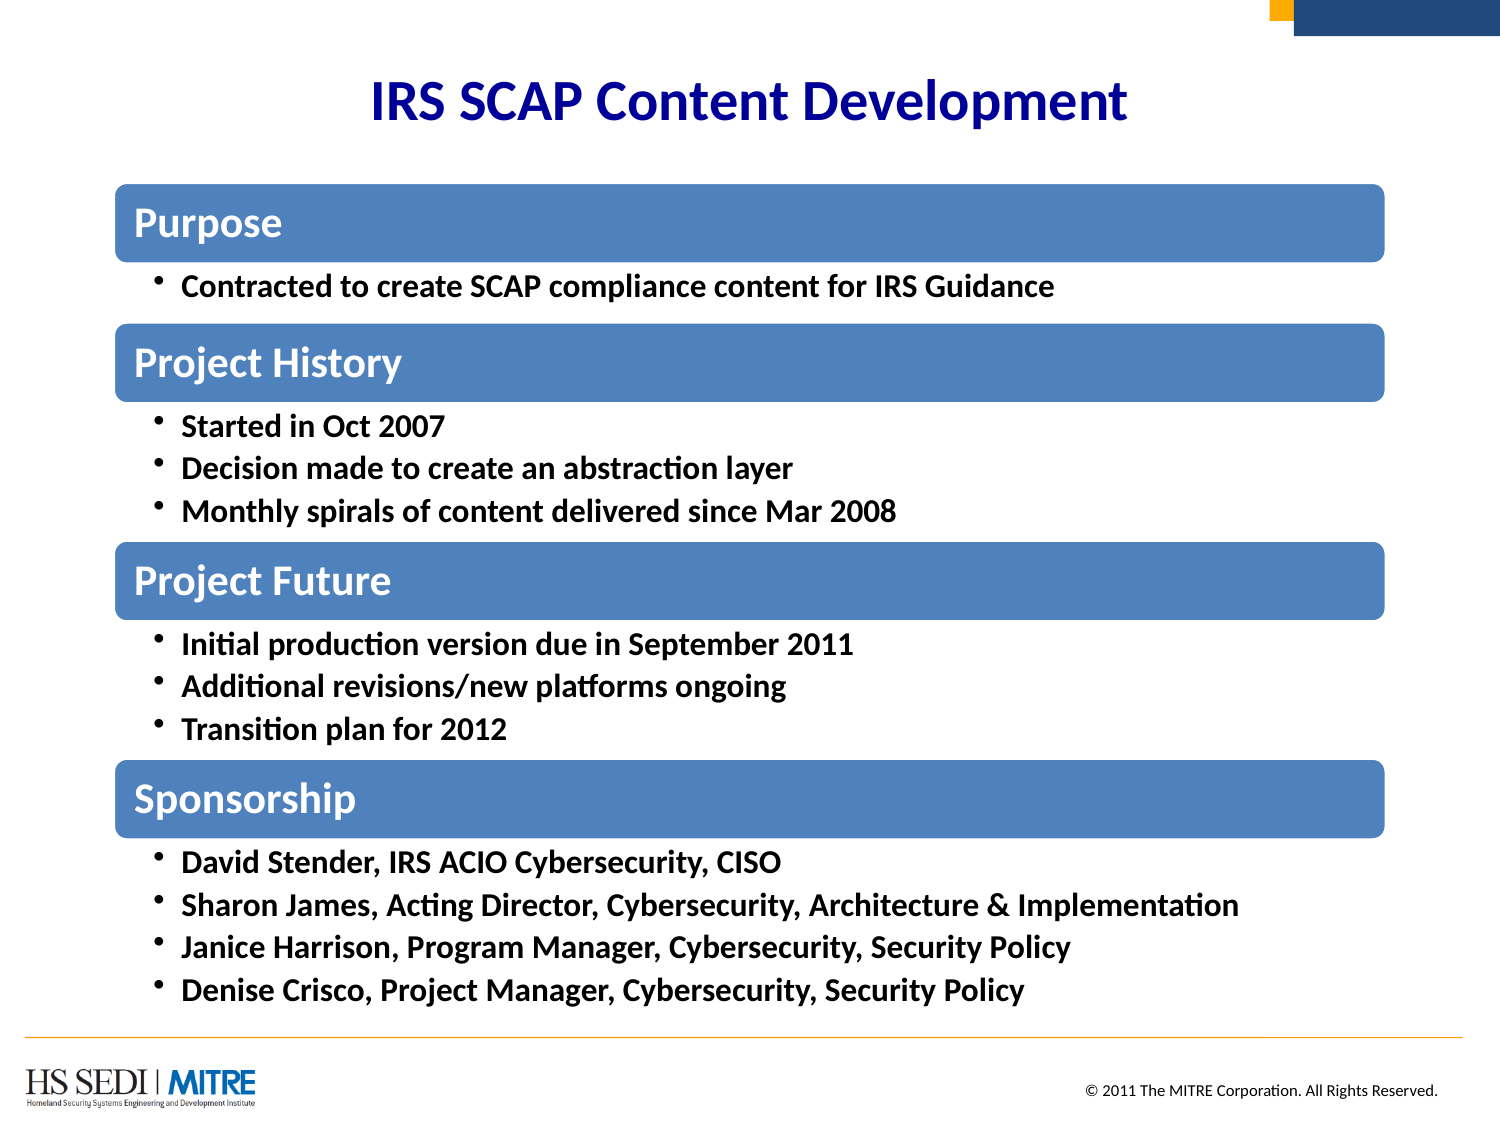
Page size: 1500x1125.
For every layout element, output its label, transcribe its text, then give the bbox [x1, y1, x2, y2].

picture [20, 1058, 271, 1122]
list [112, 180, 1387, 1024]
title IRS SCAP Content Development [43, 62, 1457, 151]
